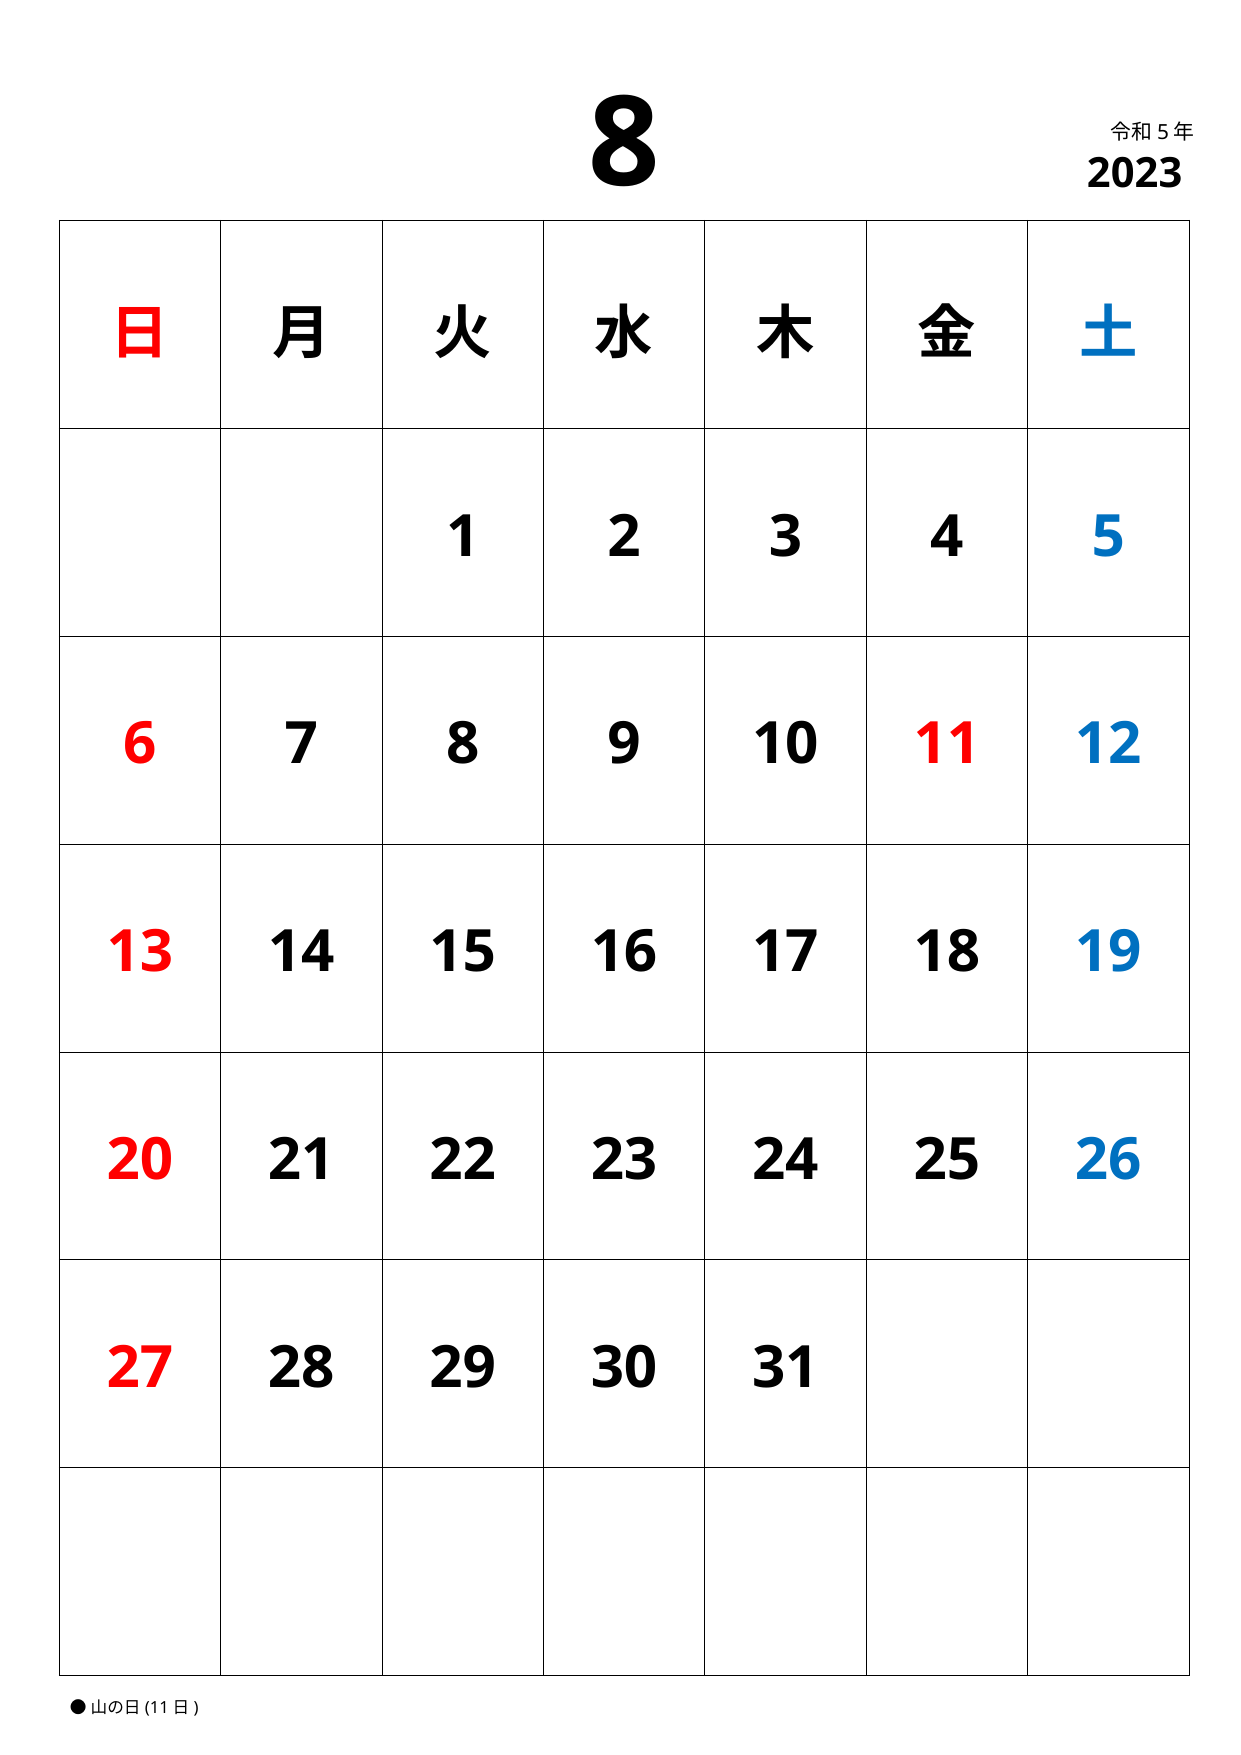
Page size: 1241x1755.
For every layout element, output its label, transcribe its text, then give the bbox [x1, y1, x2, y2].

table_cell [60, 429, 220, 636]
table_cell 15 [383, 845, 543, 1052]
table_cell 24 [705, 1053, 866, 1259]
table_cell 21 [221, 1053, 382, 1259]
table_cell 25 [867, 1053, 1027, 1259]
table_cell 4 [867, 429, 1027, 636]
table_cell [221, 1468, 382, 1675]
table_cell 14 [221, 845, 382, 1052]
table_cell 23 [544, 1053, 704, 1259]
table_cell 9 [544, 637, 704, 844]
table_header 日 [60, 221, 220, 428]
table_cell 30 [544, 1260, 704, 1467]
table_cell 1 [383, 429, 543, 636]
table_cell 27 [60, 1260, 220, 1467]
table_cell [383, 1468, 543, 1675]
text_box 令和5年 [1095, 110, 1210, 151]
table_cell 11 [867, 637, 1027, 844]
table_header 月 [221, 221, 382, 428]
table_cell [221, 429, 382, 636]
text_box ●山の日(11日) [55, 1689, 214, 1725]
table_header 水 [544, 221, 704, 428]
table_cell 5 [1028, 429, 1189, 636]
table_cell 20 [60, 1053, 220, 1259]
table_cell 10 [705, 637, 866, 844]
table_header 火 [383, 221, 543, 428]
table_header 金 [867, 221, 1027, 428]
table_cell 2 [544, 429, 704, 636]
table_cell 3 [705, 429, 866, 636]
table_cell 7 [221, 637, 382, 844]
table_cell [544, 1468, 704, 1675]
table_cell [1028, 1260, 1189, 1467]
table_cell [867, 1260, 1027, 1467]
table_cell 31 [705, 1260, 866, 1467]
text_box 2023 [1072, 138, 1198, 204]
table_cell [705, 1468, 866, 1675]
table_cell 17 [705, 845, 866, 1052]
table_cell 26 [1028, 1053, 1189, 1259]
table_cell 8 [383, 637, 543, 844]
table_cell 16 [544, 845, 704, 1052]
table_cell 13 [60, 845, 220, 1052]
table_cell 12 [1028, 637, 1189, 844]
table_cell 19 [1028, 845, 1189, 1052]
table_cell 6 [60, 637, 220, 844]
table_header 木 [705, 221, 866, 428]
table_cell [60, 1468, 220, 1675]
table_cell 22 [383, 1053, 543, 1259]
table_cell 28 [221, 1260, 382, 1467]
table_header 土 [1028, 221, 1189, 428]
table_cell [1028, 1468, 1189, 1675]
table_cell [867, 1468, 1027, 1675]
table_cell 29 [383, 1260, 543, 1467]
table_cell 18 [867, 845, 1027, 1052]
text_box 8 [573, 53, 675, 219]
